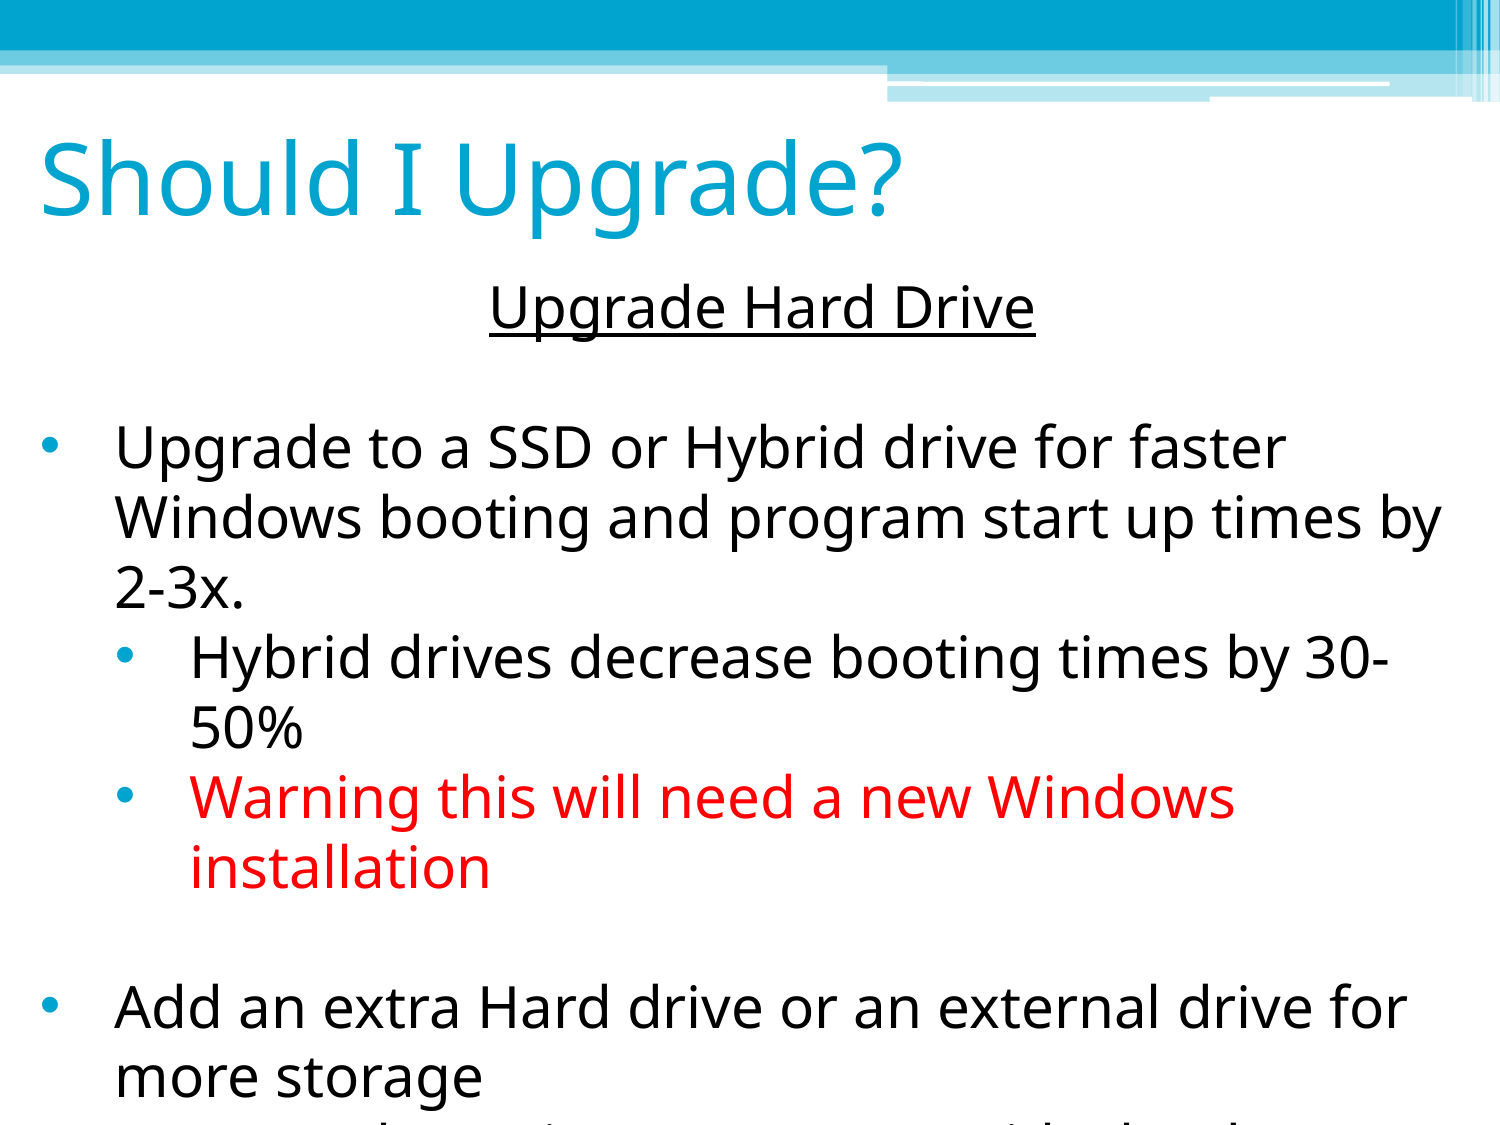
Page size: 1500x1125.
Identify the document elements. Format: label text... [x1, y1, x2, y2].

text_box Upgrade Hard Drive Upgrade to a SSD or Hybrid drive for faster Windows booting and program start up times by 2-3x. Hybrid drives decrease booting times by 30-50% Warning this will need a new Windows installation Add an extra Hard drive or an external drive for more storage You can always increase space with cloud storage to save money on hardware [24, 262, 1500, 1125]
title Should I Upgrade? [24, 87, 1500, 262]
